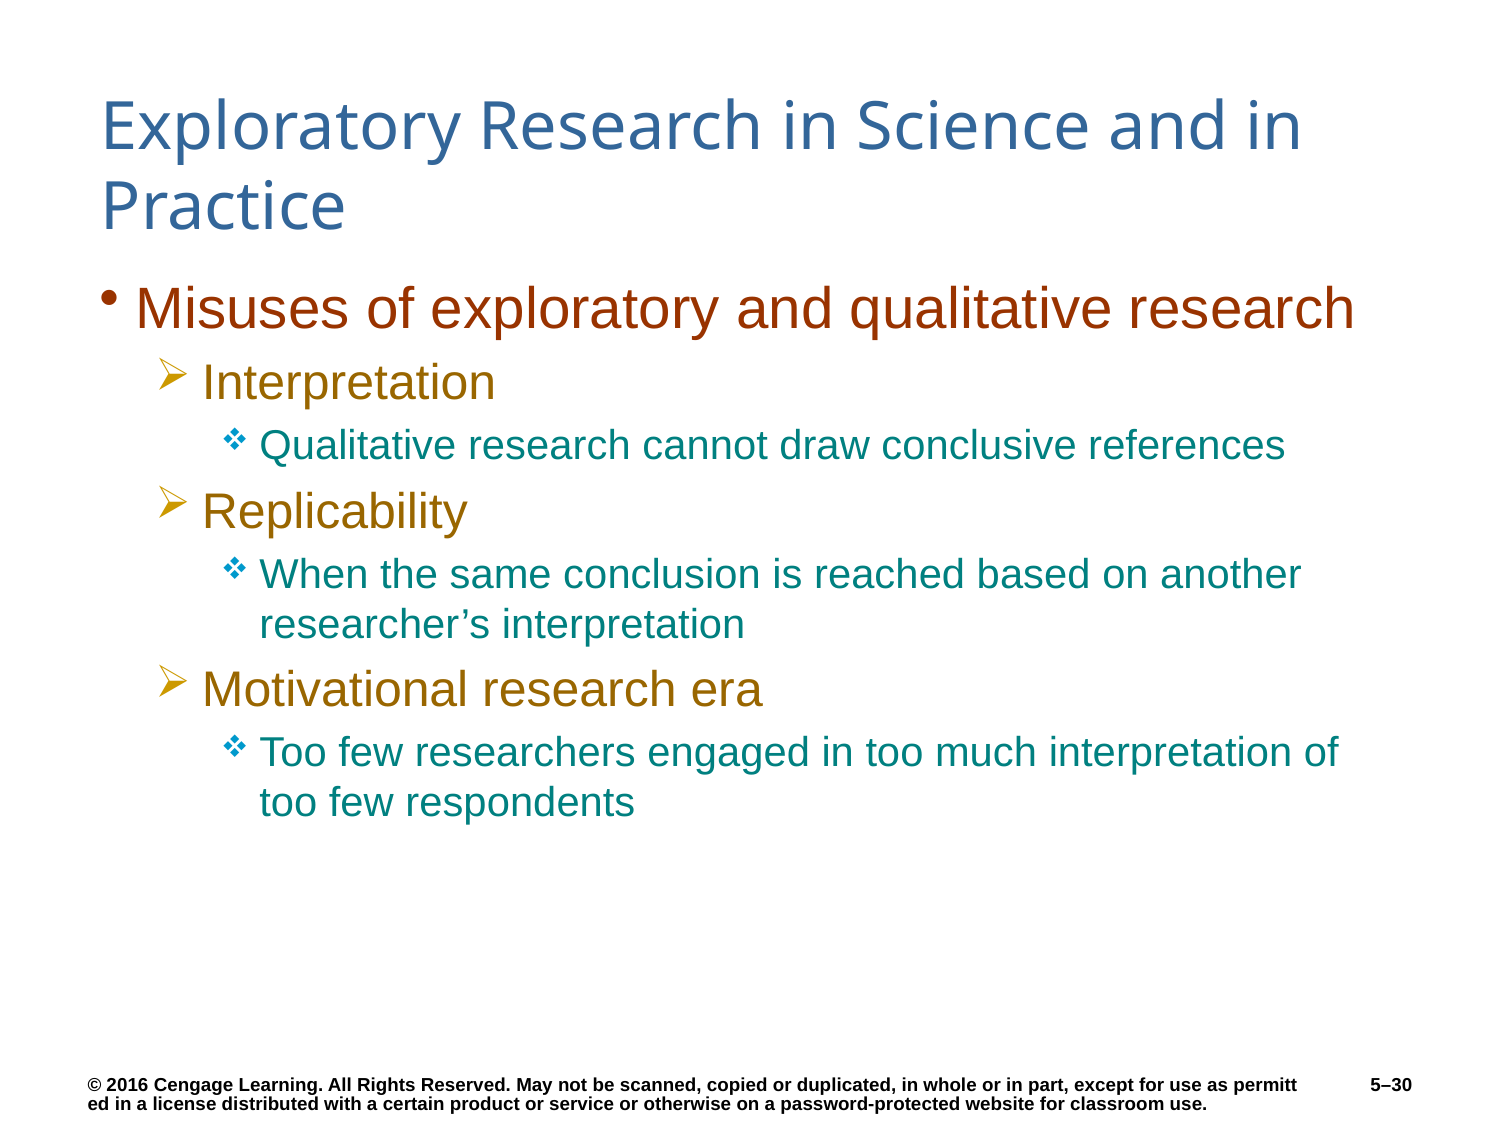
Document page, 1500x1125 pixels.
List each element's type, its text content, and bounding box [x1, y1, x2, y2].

slide_number 5–30 [1050, 1042, 1413, 1103]
list Misuses of exploratory and qualitative research Interpretation Qualitative research cannot draw conclusive references Replicability When the same conclusion is reached based on another researcher’s interpretation Motivational research era Too few researchers engaged in too much interpretation of too few respondents [84, 262, 1414, 1013]
title Exploratory Research in Science and in Practice [85, 75, 1411, 171]
footer © 2016 Cengage Learning. All Rights Reserved. May not be scanned, copied or duplicated, in whole or in part, except for use as permitted in a license distributed with a certain product or service or otherwise on a password-protected website for classroom use. [87, 1057, 1050, 1103]
